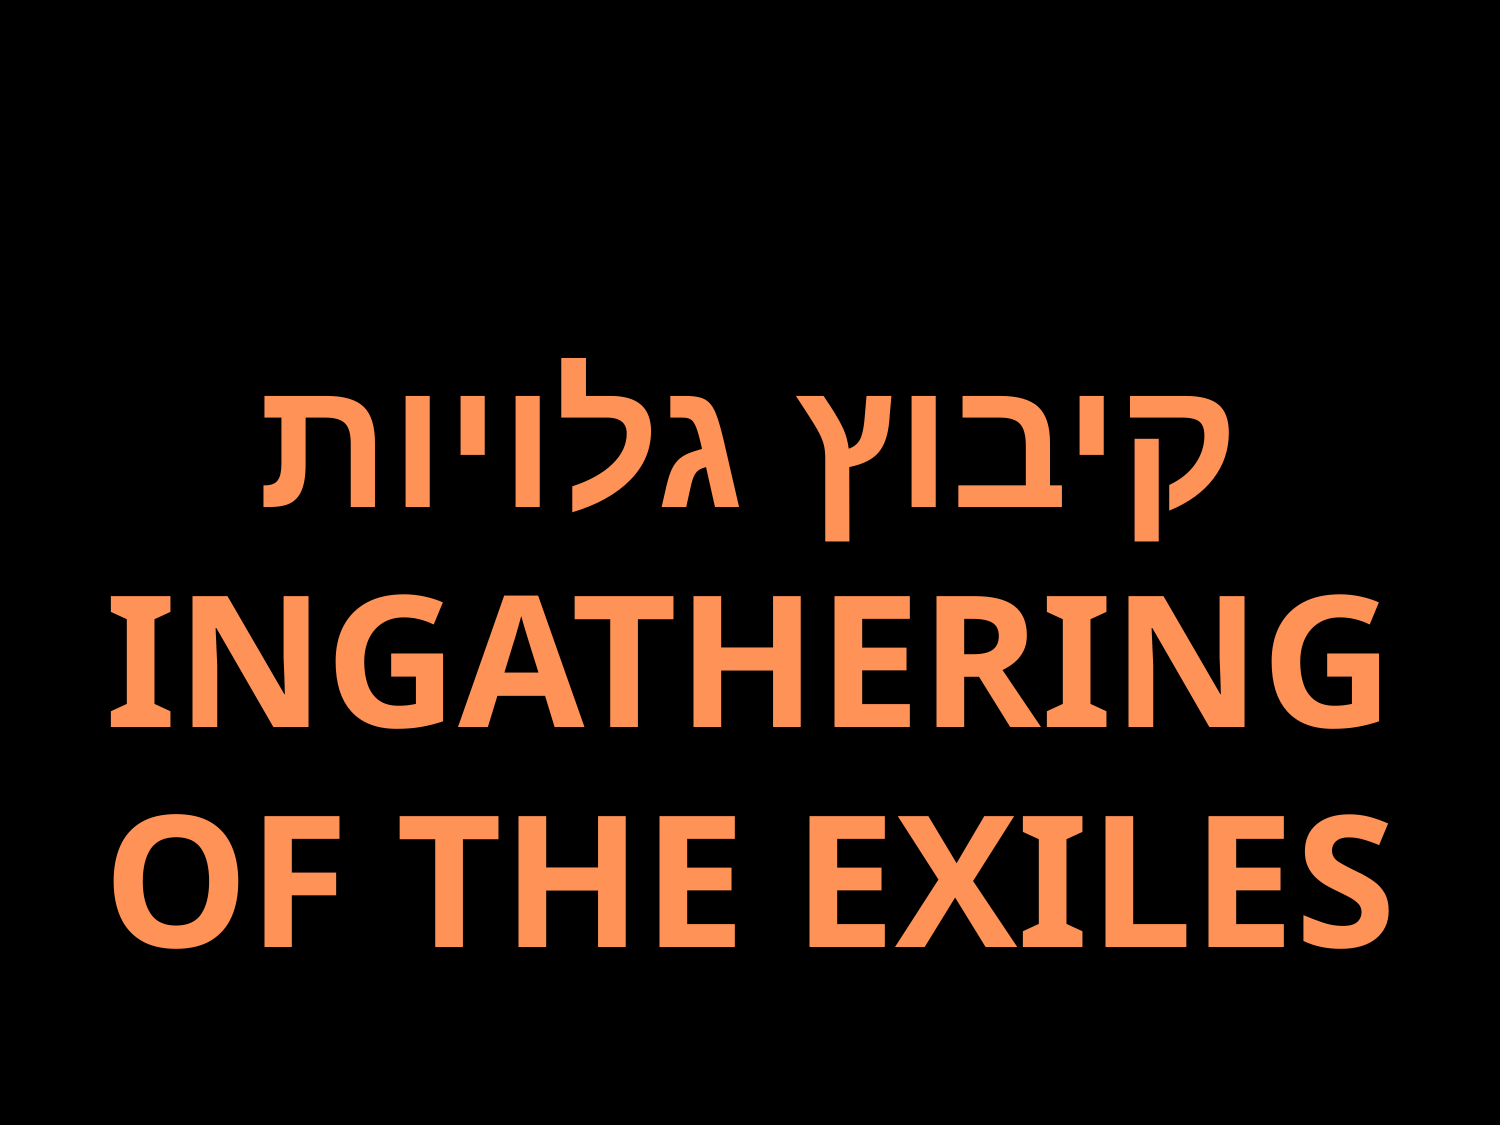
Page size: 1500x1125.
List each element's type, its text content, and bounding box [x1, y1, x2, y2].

title קיבוץ גלויות INGATHERING OF THE EXILES [62, 125, 1438, 992]
